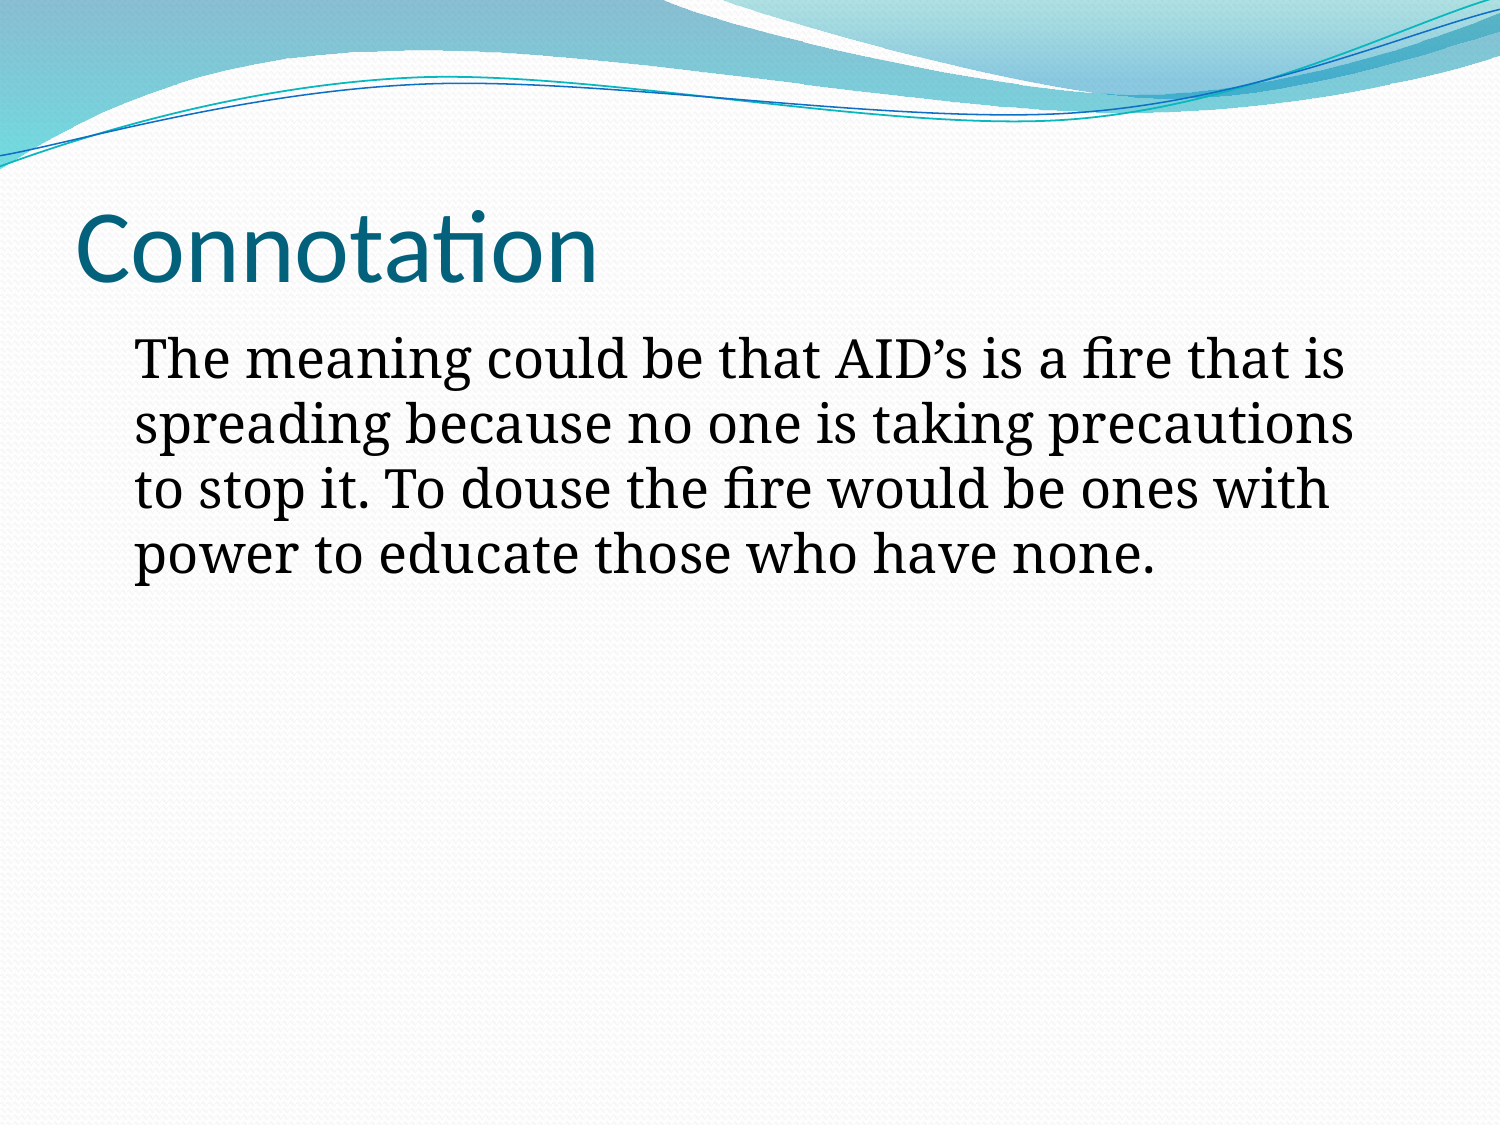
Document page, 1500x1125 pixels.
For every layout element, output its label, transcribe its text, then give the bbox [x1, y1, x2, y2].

title Connotation [75, 115, 1425, 303]
list The meaning could be that AID’s is a fire that is spreading because no one is taking precautions to stop it. To douse the fire would be ones with power to educate those who have none. [75, 317, 1425, 1038]
